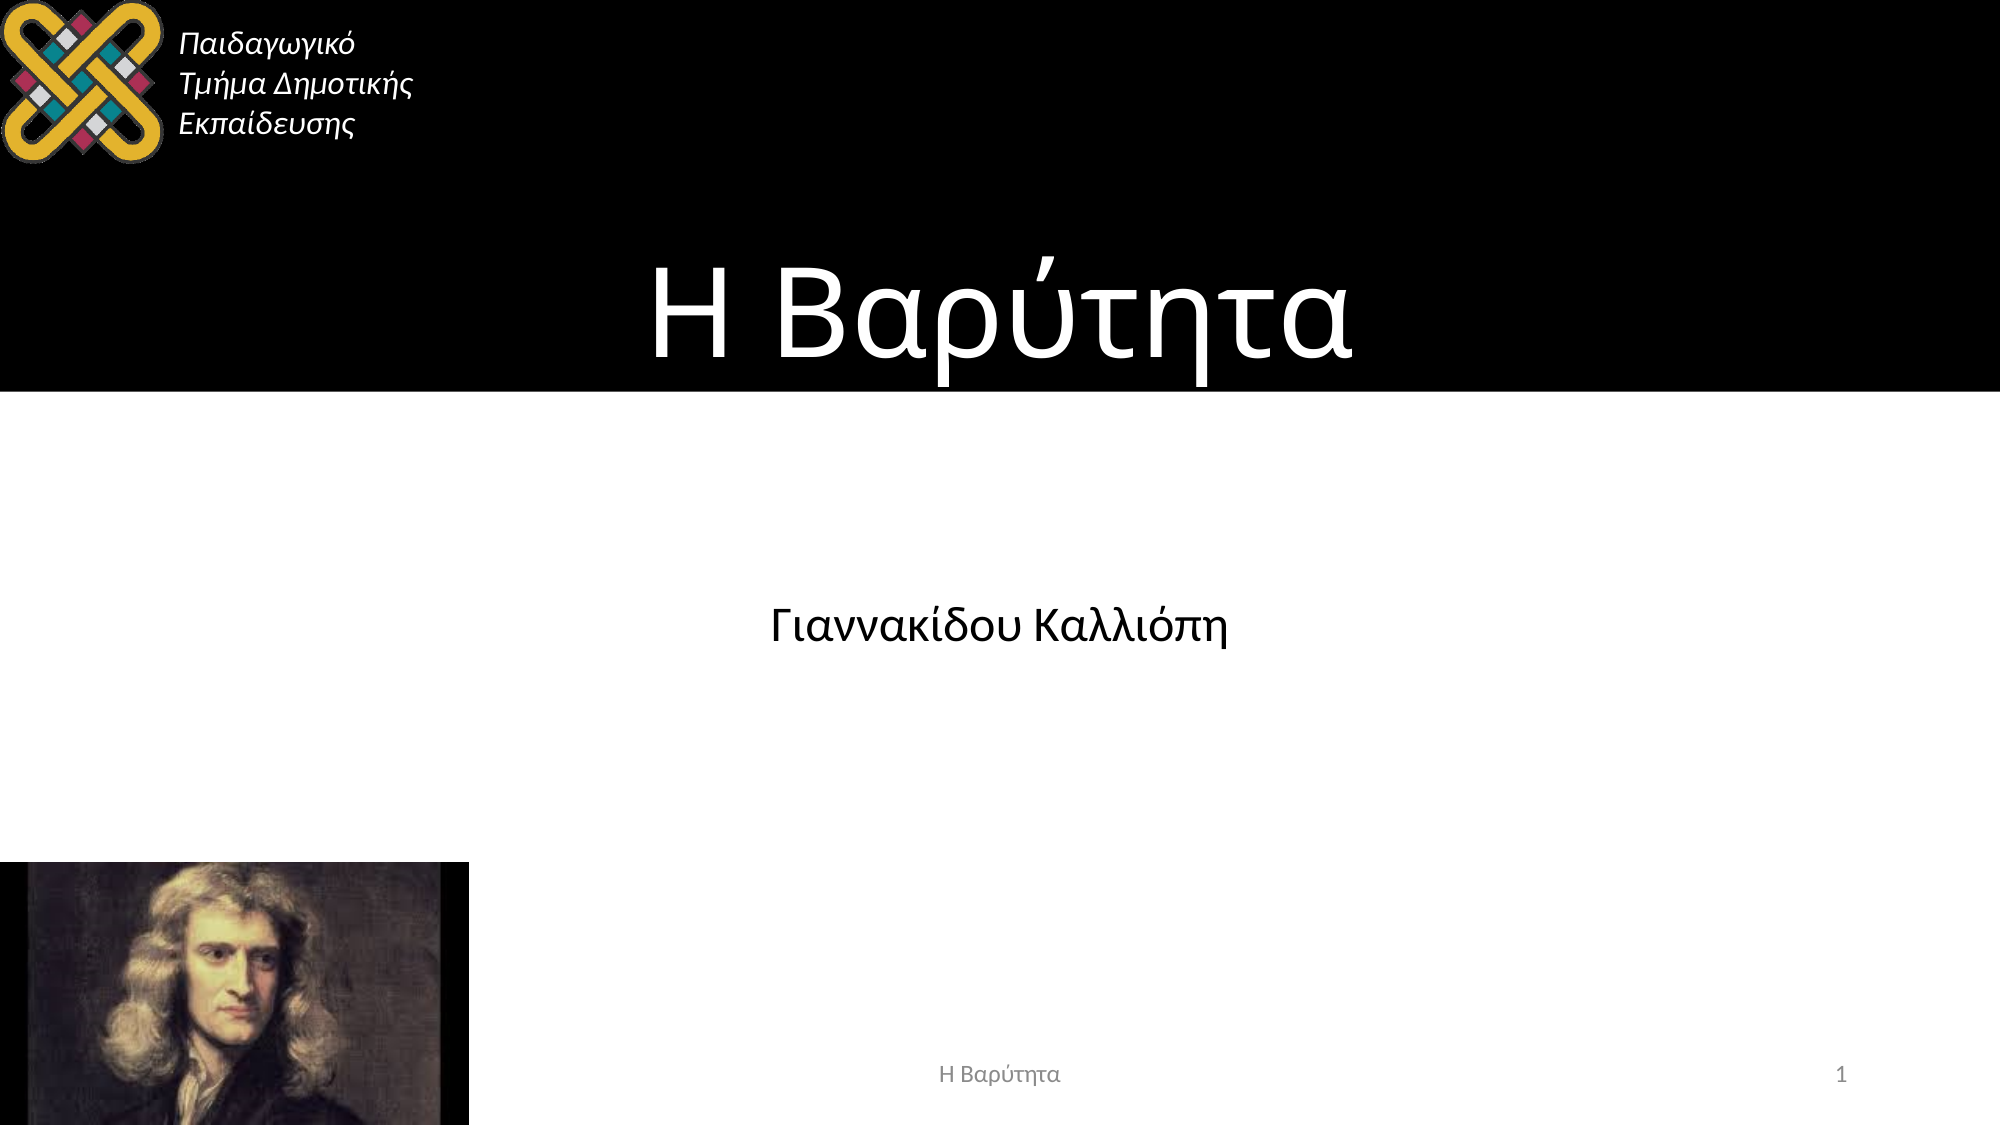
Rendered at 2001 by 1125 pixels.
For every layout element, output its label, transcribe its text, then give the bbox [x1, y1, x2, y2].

subtitle Γιαννακίδου Καλλιόπη [249, 590, 1750, 863]
slide_number 1 [1412, 1042, 1863, 1103]
footer Η Βαρύτητα [662, 1042, 1338, 1103]
picture [0, 0, 164, 164]
text_box Παιδαγωγικό Τμήμα Δημοτικής Εκπαίδευσης [164, 13, 439, 149]
title Η Βαρύτητα [0, 0, 2000, 392]
picture [0, 862, 469, 1125]
